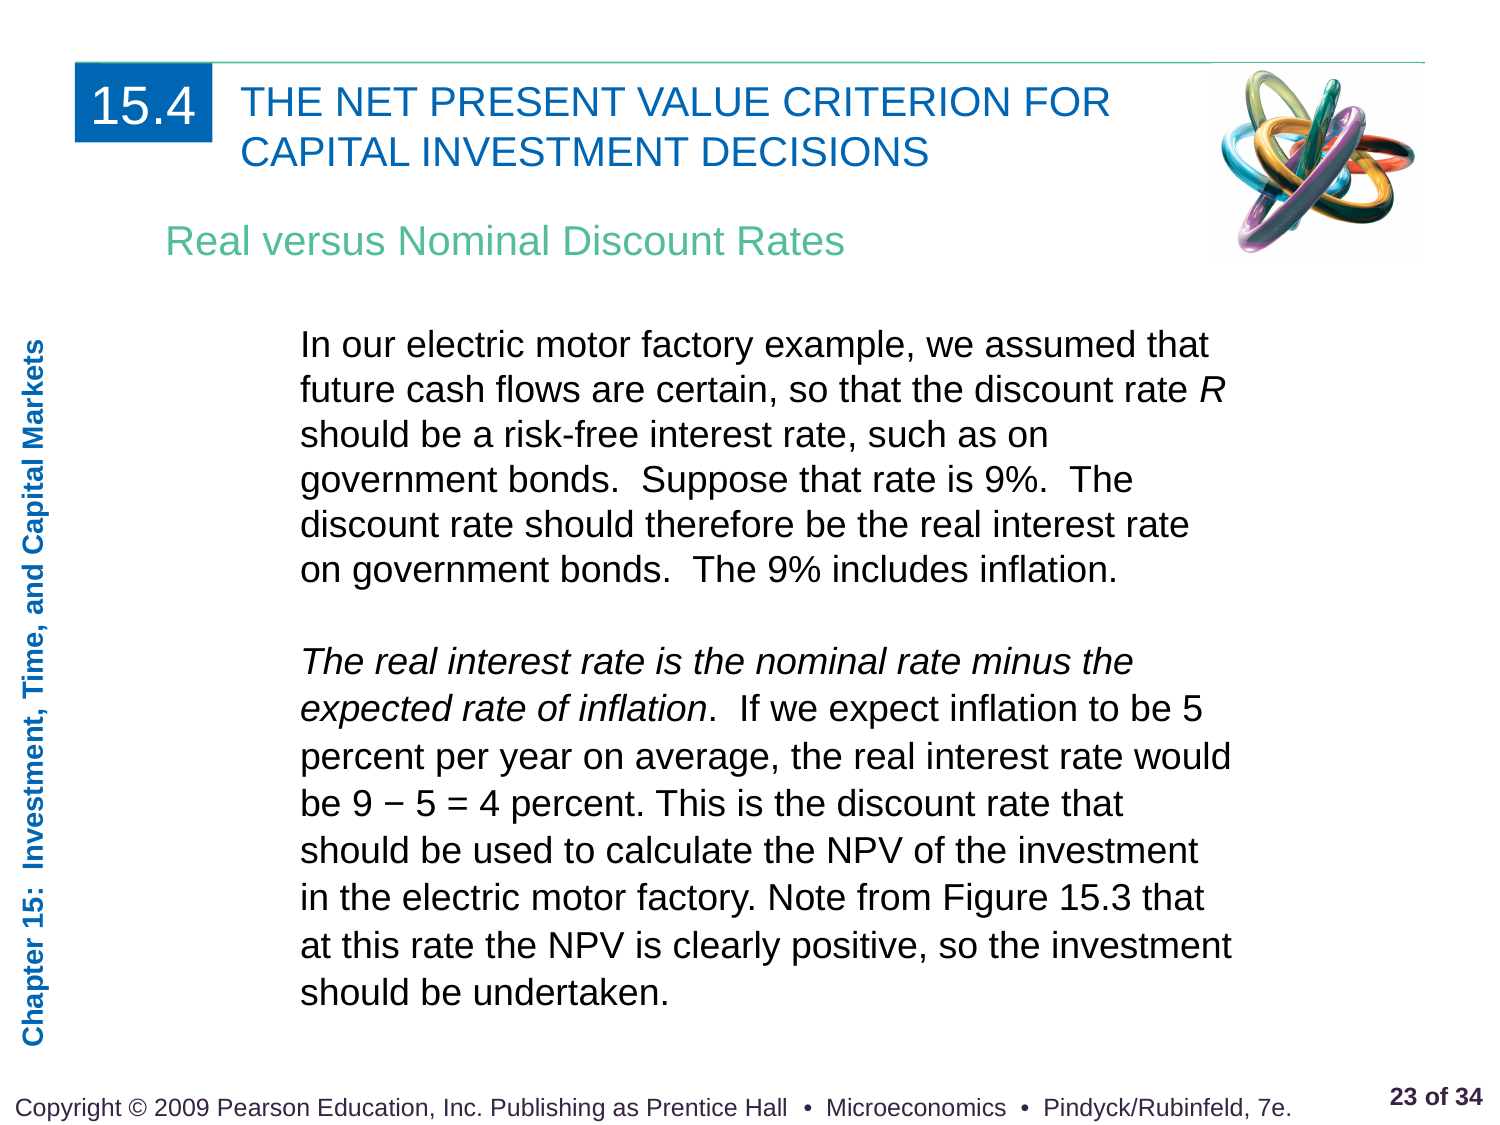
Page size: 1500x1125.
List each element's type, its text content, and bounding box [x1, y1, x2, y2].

title THE NET PRESENT VALUE CRITERION FOR CAPITAL INVESTMENT DECISIONS [225, 143, 1212, 163]
text_box In our electric motor factory example, we assumed that future cash flows are certain, so that the discount rate R should be a risk-free interest rate, such as on government bonds. Suppose that rate is 9%. The discount rate should therefore be the real interest rate on government bonds. The 9% includes inflation. The real interest rate is the nominal rate minus the expected rate of inflation. If we expect inflation to be 5 percent per year on average, the real interest rate would be 9 − 5 = 4 percent. This is the discount rate that should be used to calculate the NPV of the investment in the electric motor factory. Note from Figure 15.3 that at this rate the NPV is clearly positive, so the investment should be undertaken. [237, 312, 1250, 1021]
picture [1212, 63, 1422, 263]
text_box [74, 62, 1425, 143]
list Real versus Nominal Discount Rates [150, 216, 1188, 275]
